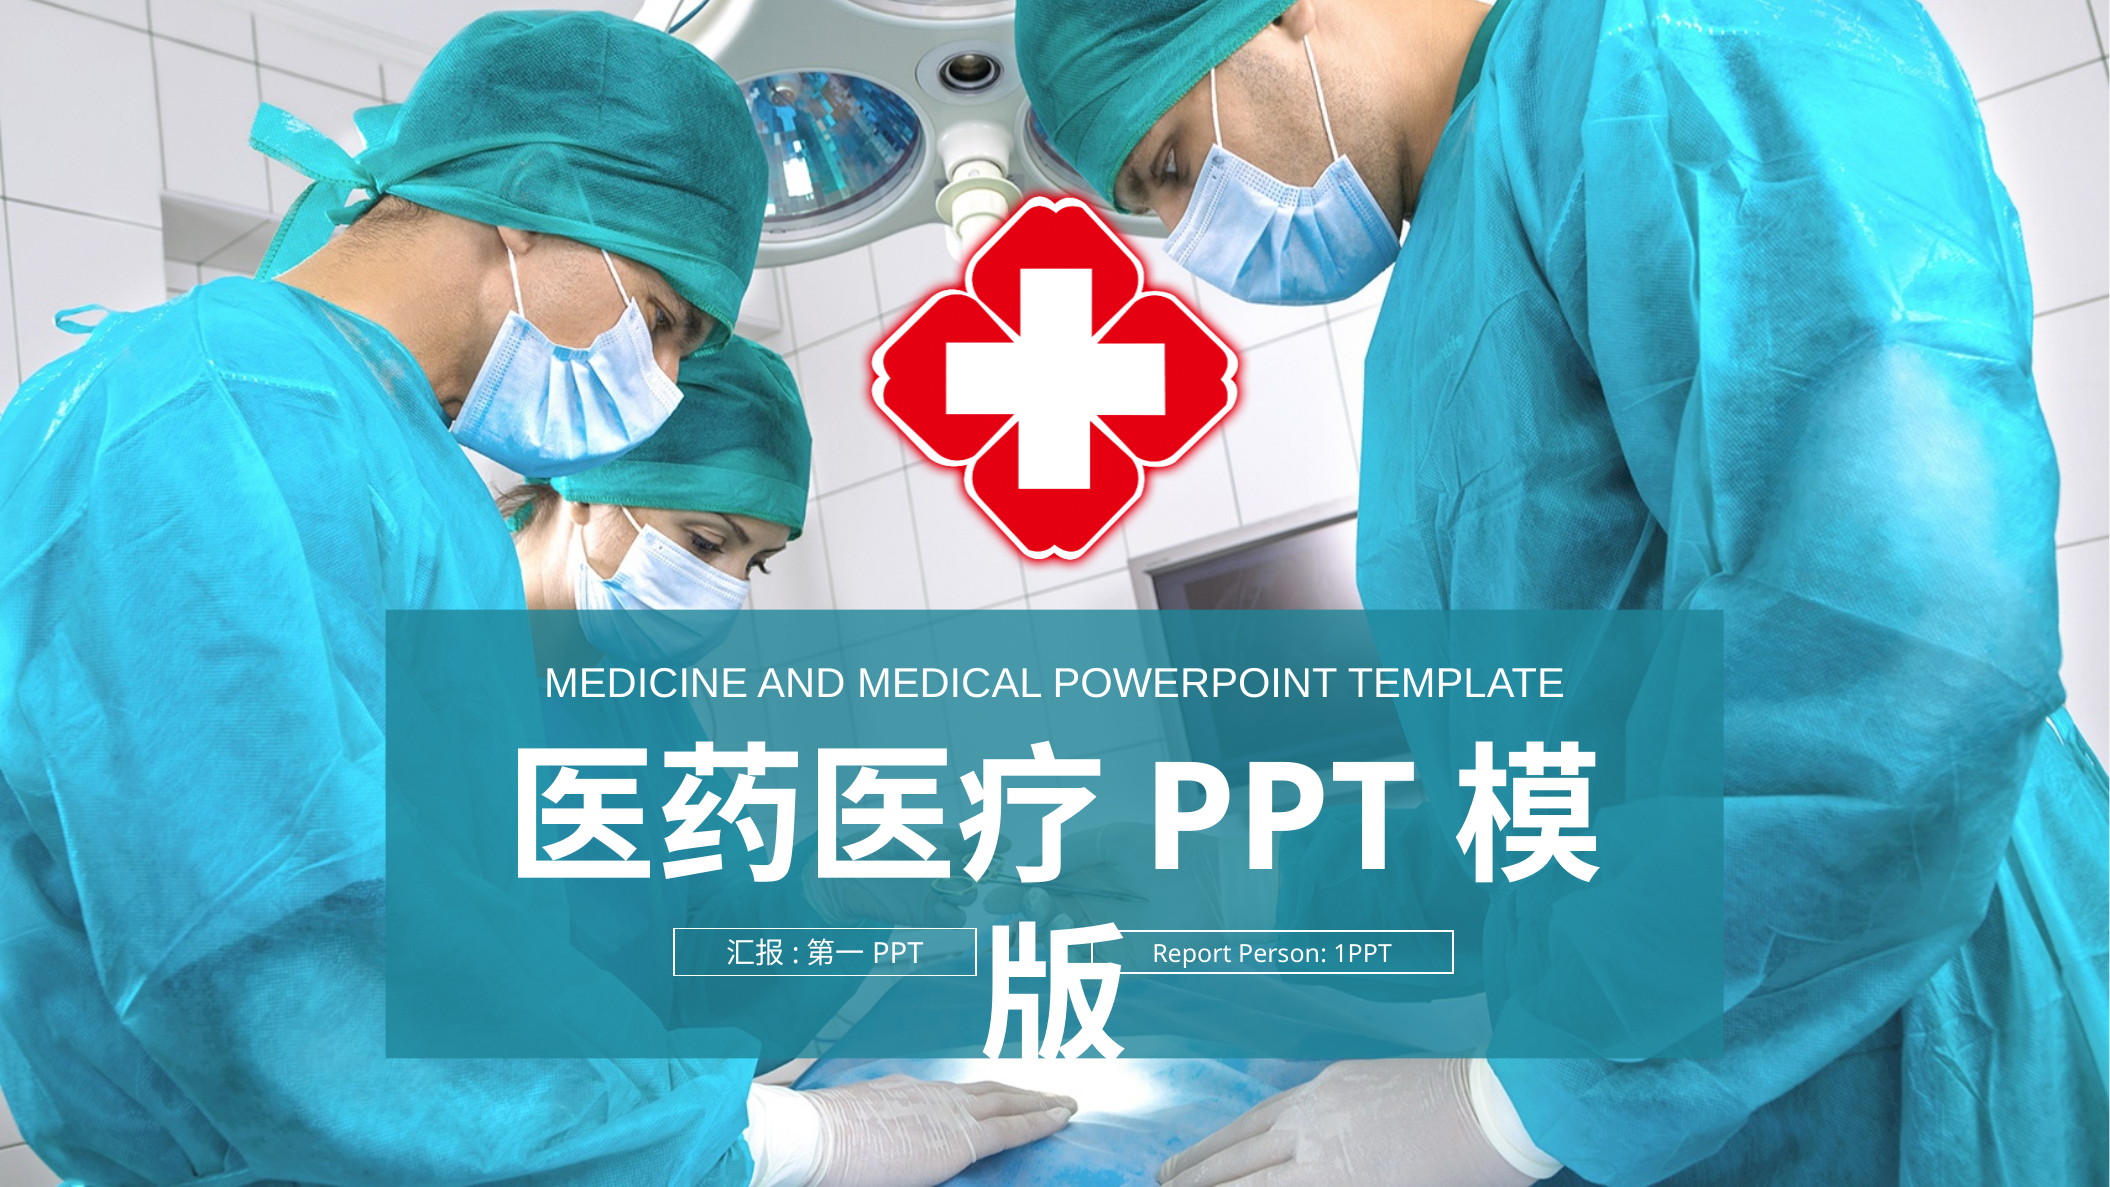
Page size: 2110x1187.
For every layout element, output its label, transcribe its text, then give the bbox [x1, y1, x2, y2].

picture [825, 146, 1285, 610]
text_box MEDICINE AND MEDICAL POWERPOINT TEMPLATE [483, 655, 1626, 706]
text_box [384, 608, 1725, 1059]
text_box [0, 0, 2110, 1187]
text_box 医药医疗PPT模版 [446, 719, 1663, 1080]
